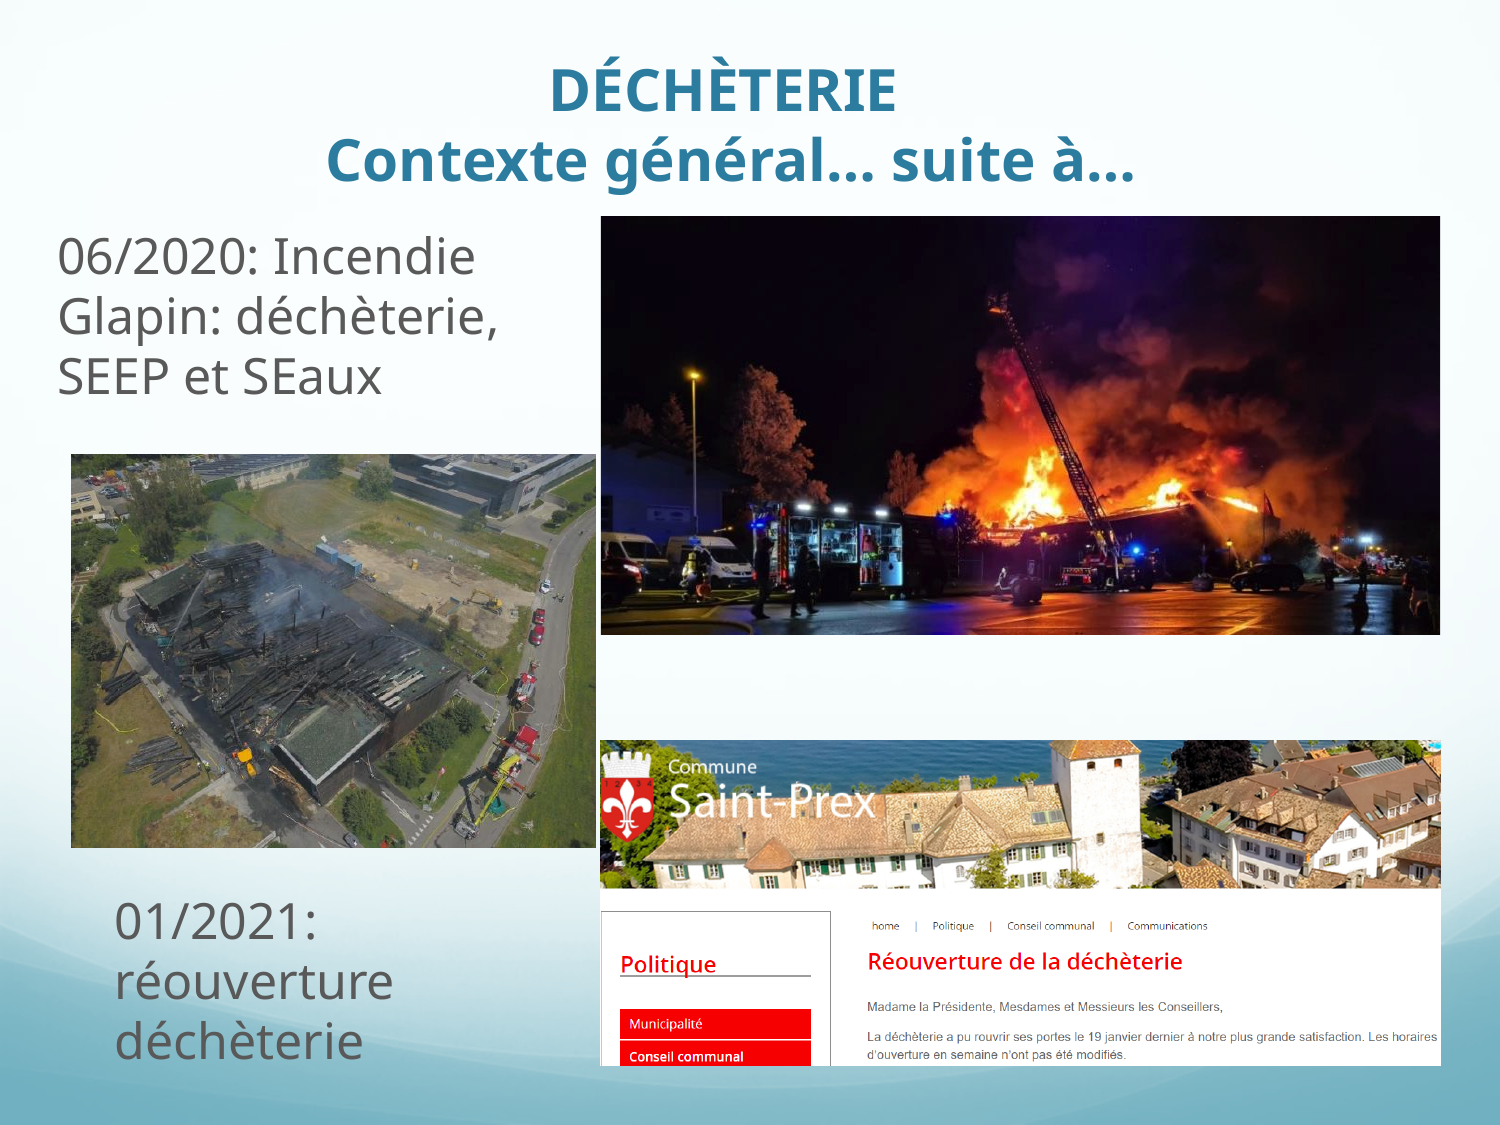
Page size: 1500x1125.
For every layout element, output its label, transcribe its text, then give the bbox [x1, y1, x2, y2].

picture [600, 739, 1441, 1067]
picture [600, 216, 1441, 636]
picture [71, 454, 597, 849]
text_box déchèterie Contexte général… suite à… [71, 31, 1391, 201]
list 06/2020: Incendie Glapin: déchèterie, SEEP et SEaux [0, 216, 568, 433]
text_box 01/2021: réouverture déchèterie [42, 882, 625, 1098]
